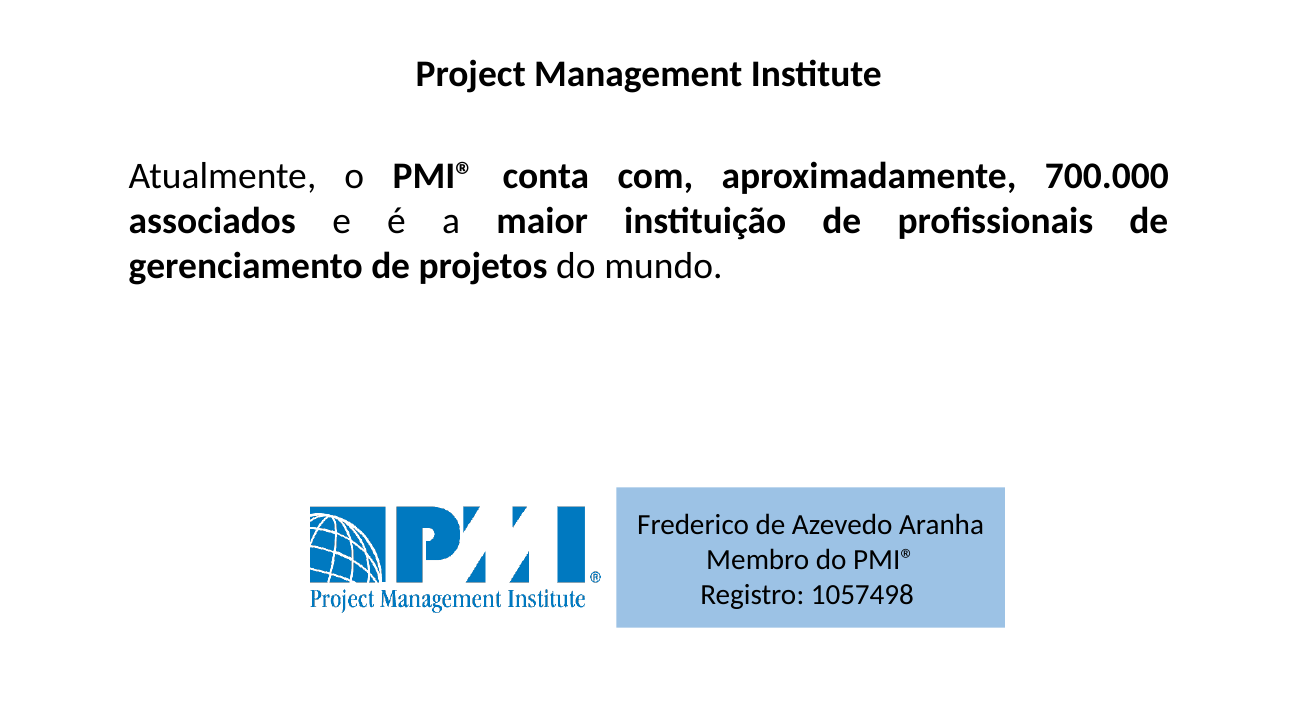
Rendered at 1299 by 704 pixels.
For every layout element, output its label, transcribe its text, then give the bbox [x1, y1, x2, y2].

text_box Project Management Institute [0, 41, 1299, 103]
text_box Atualmente, o PMI® conta com, aproximadamente, 700.000 associados e é a maior instituição de profissionais de gerenciamento de projetos do mundo. [117, 145, 1181, 559]
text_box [293, 487, 1006, 631]
